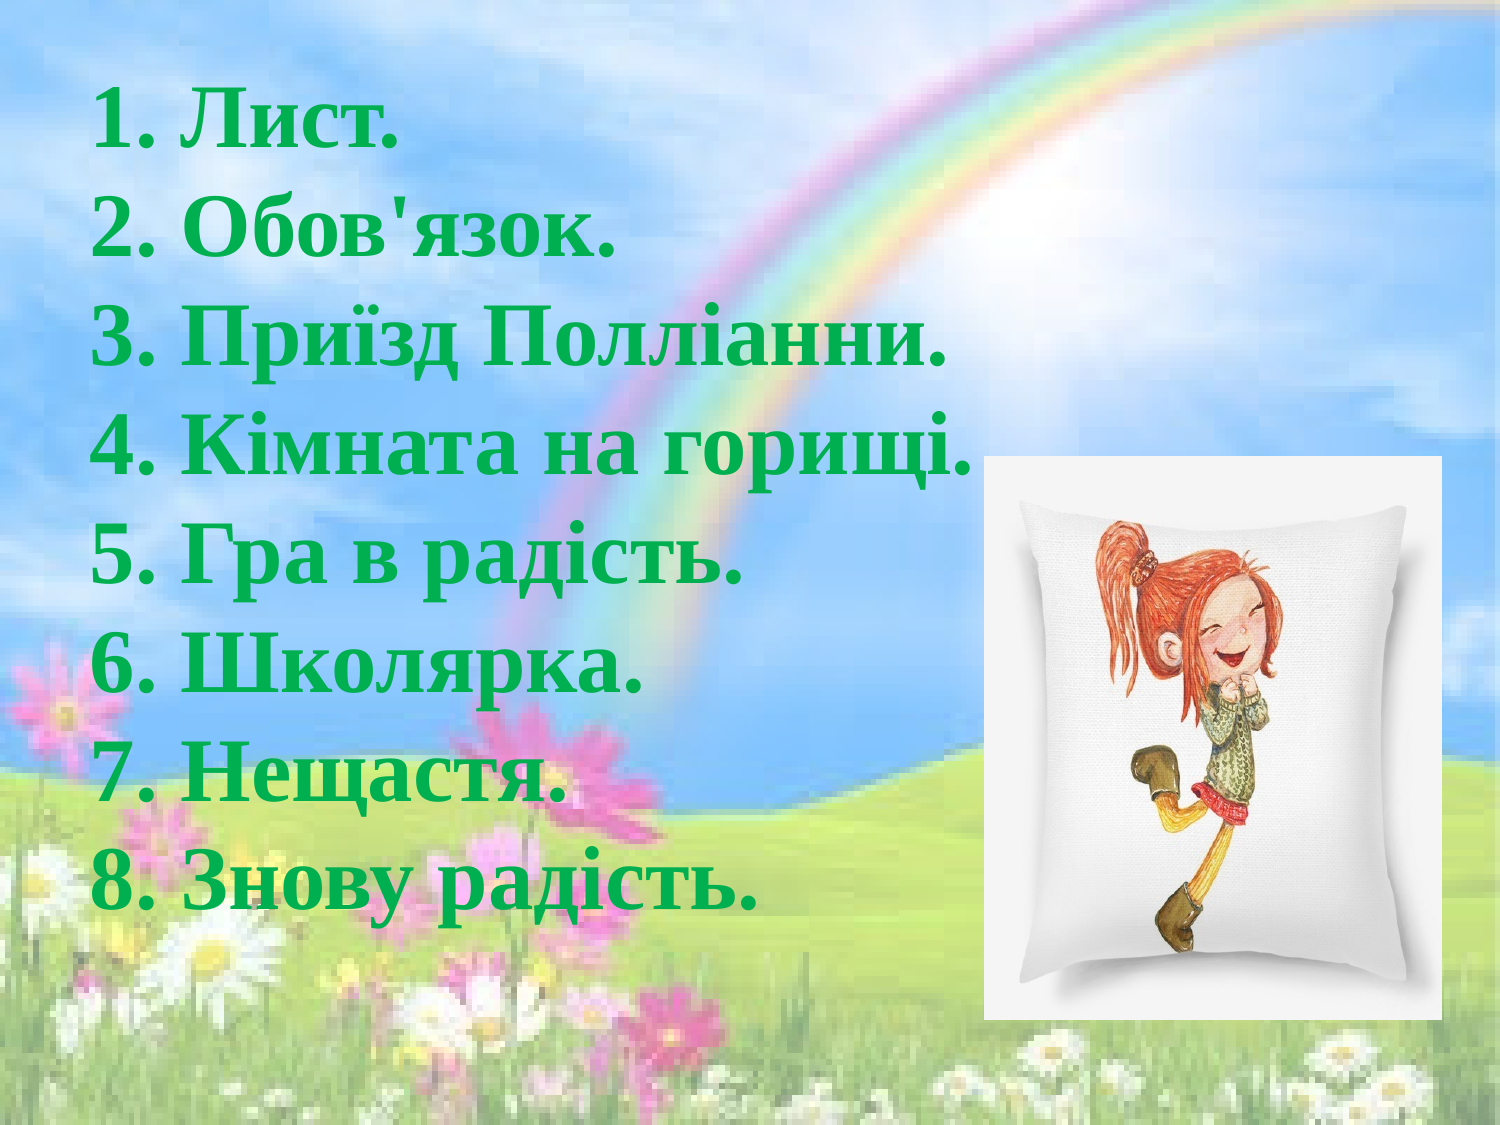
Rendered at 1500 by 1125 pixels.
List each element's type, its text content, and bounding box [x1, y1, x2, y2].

picture [984, 456, 1442, 1020]
title 1. Лист. 2. Обов'язок. 3. Приїзд Полліанни. 4. Кімната на горищі. 5. Гра в радість. 6. Школярка. 7. Нещастя. 8. Знову радість. [75, 45, 1425, 1032]
